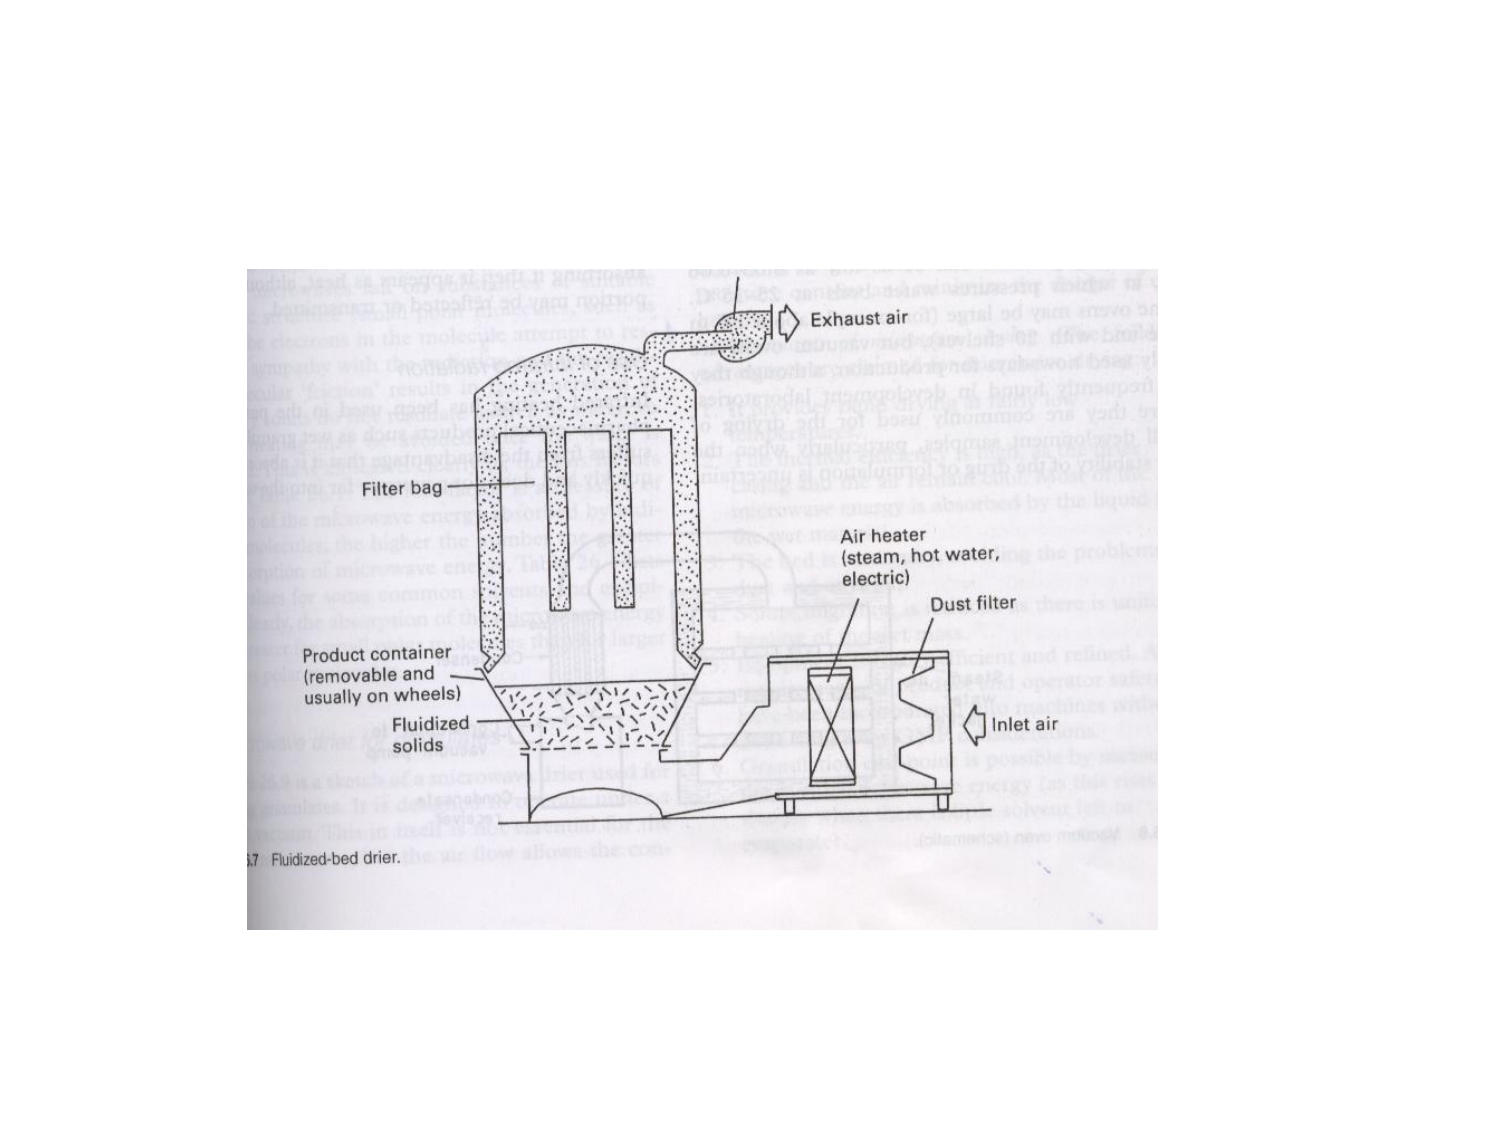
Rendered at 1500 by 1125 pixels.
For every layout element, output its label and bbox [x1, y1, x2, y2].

list [247, 269, 1159, 930]
